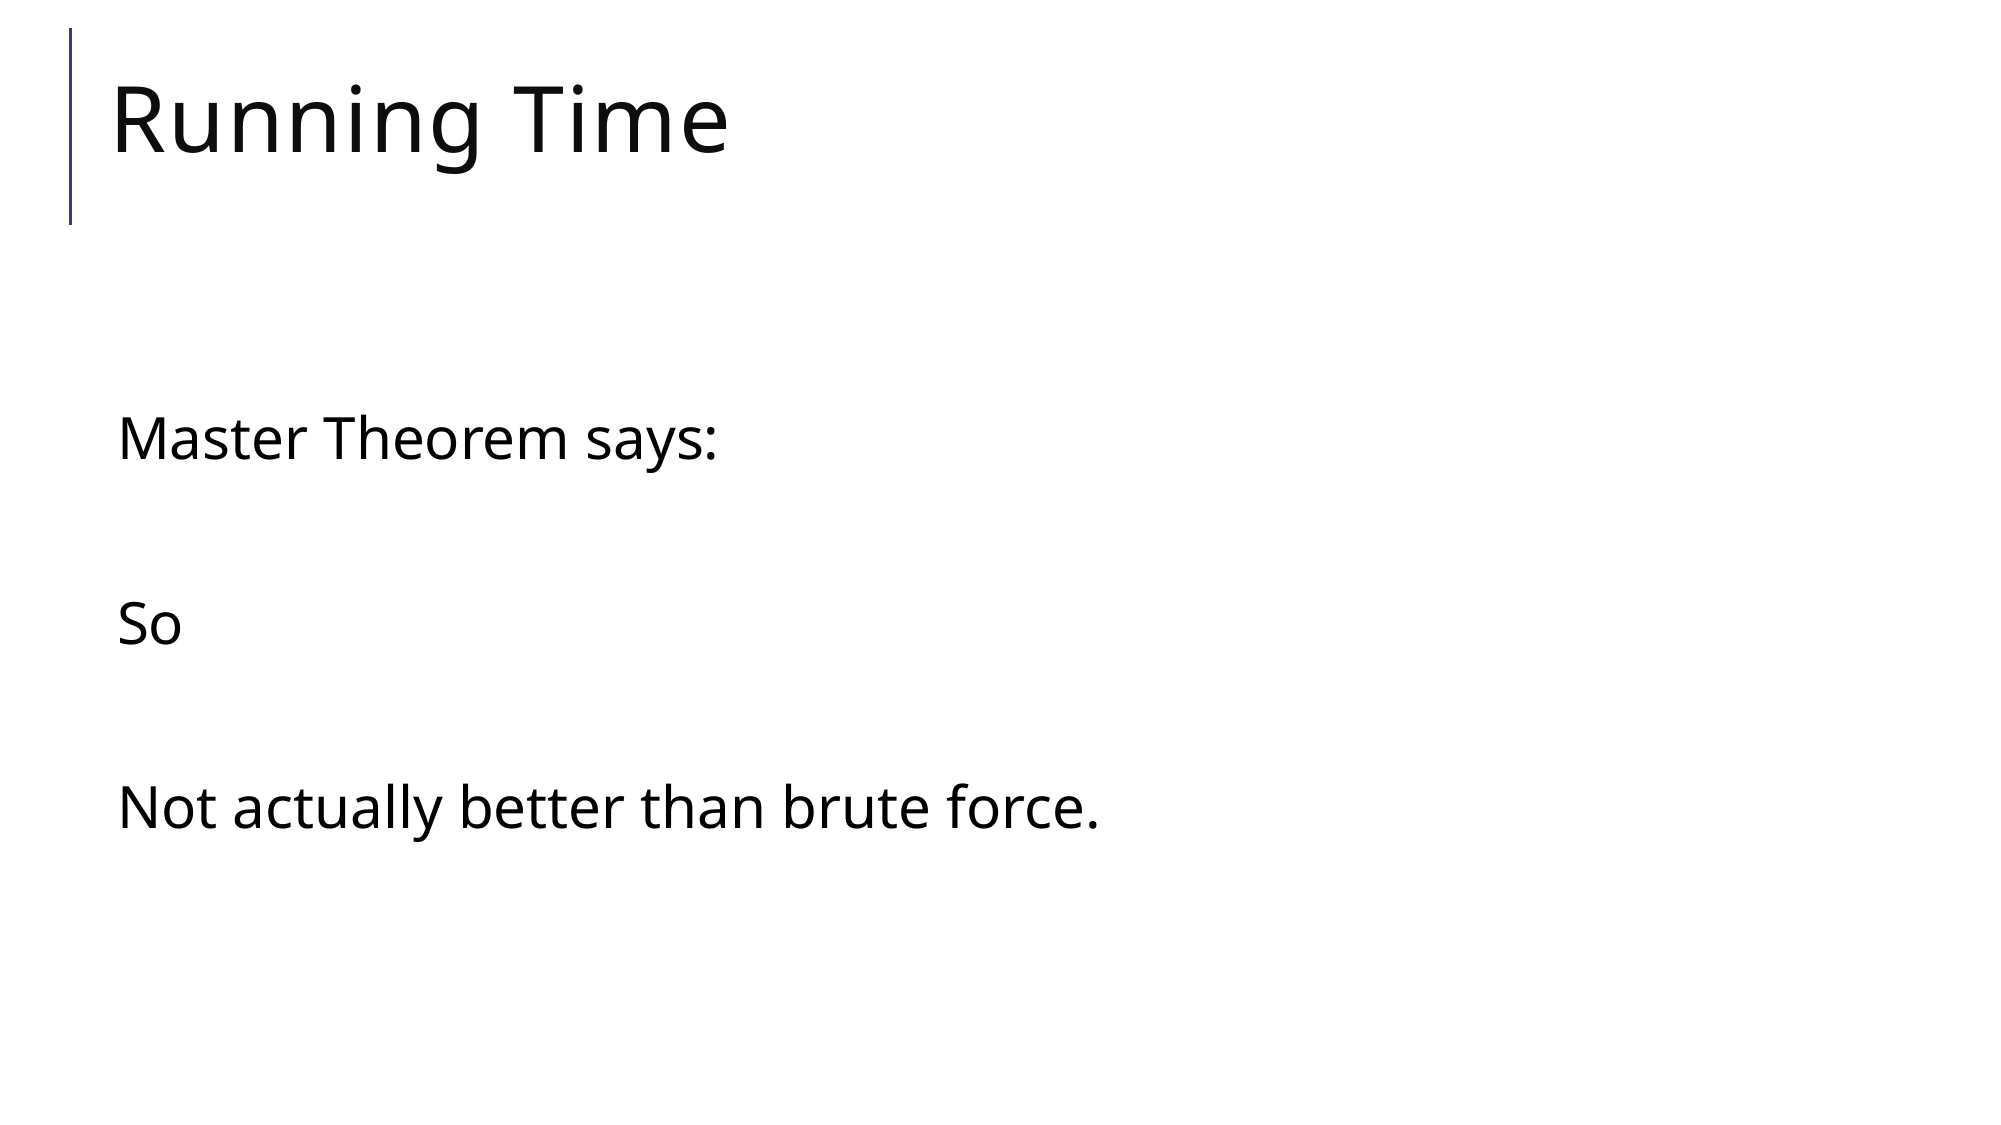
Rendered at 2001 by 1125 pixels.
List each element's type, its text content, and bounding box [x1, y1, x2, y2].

title Running Time [94, 43, 1930, 210]
